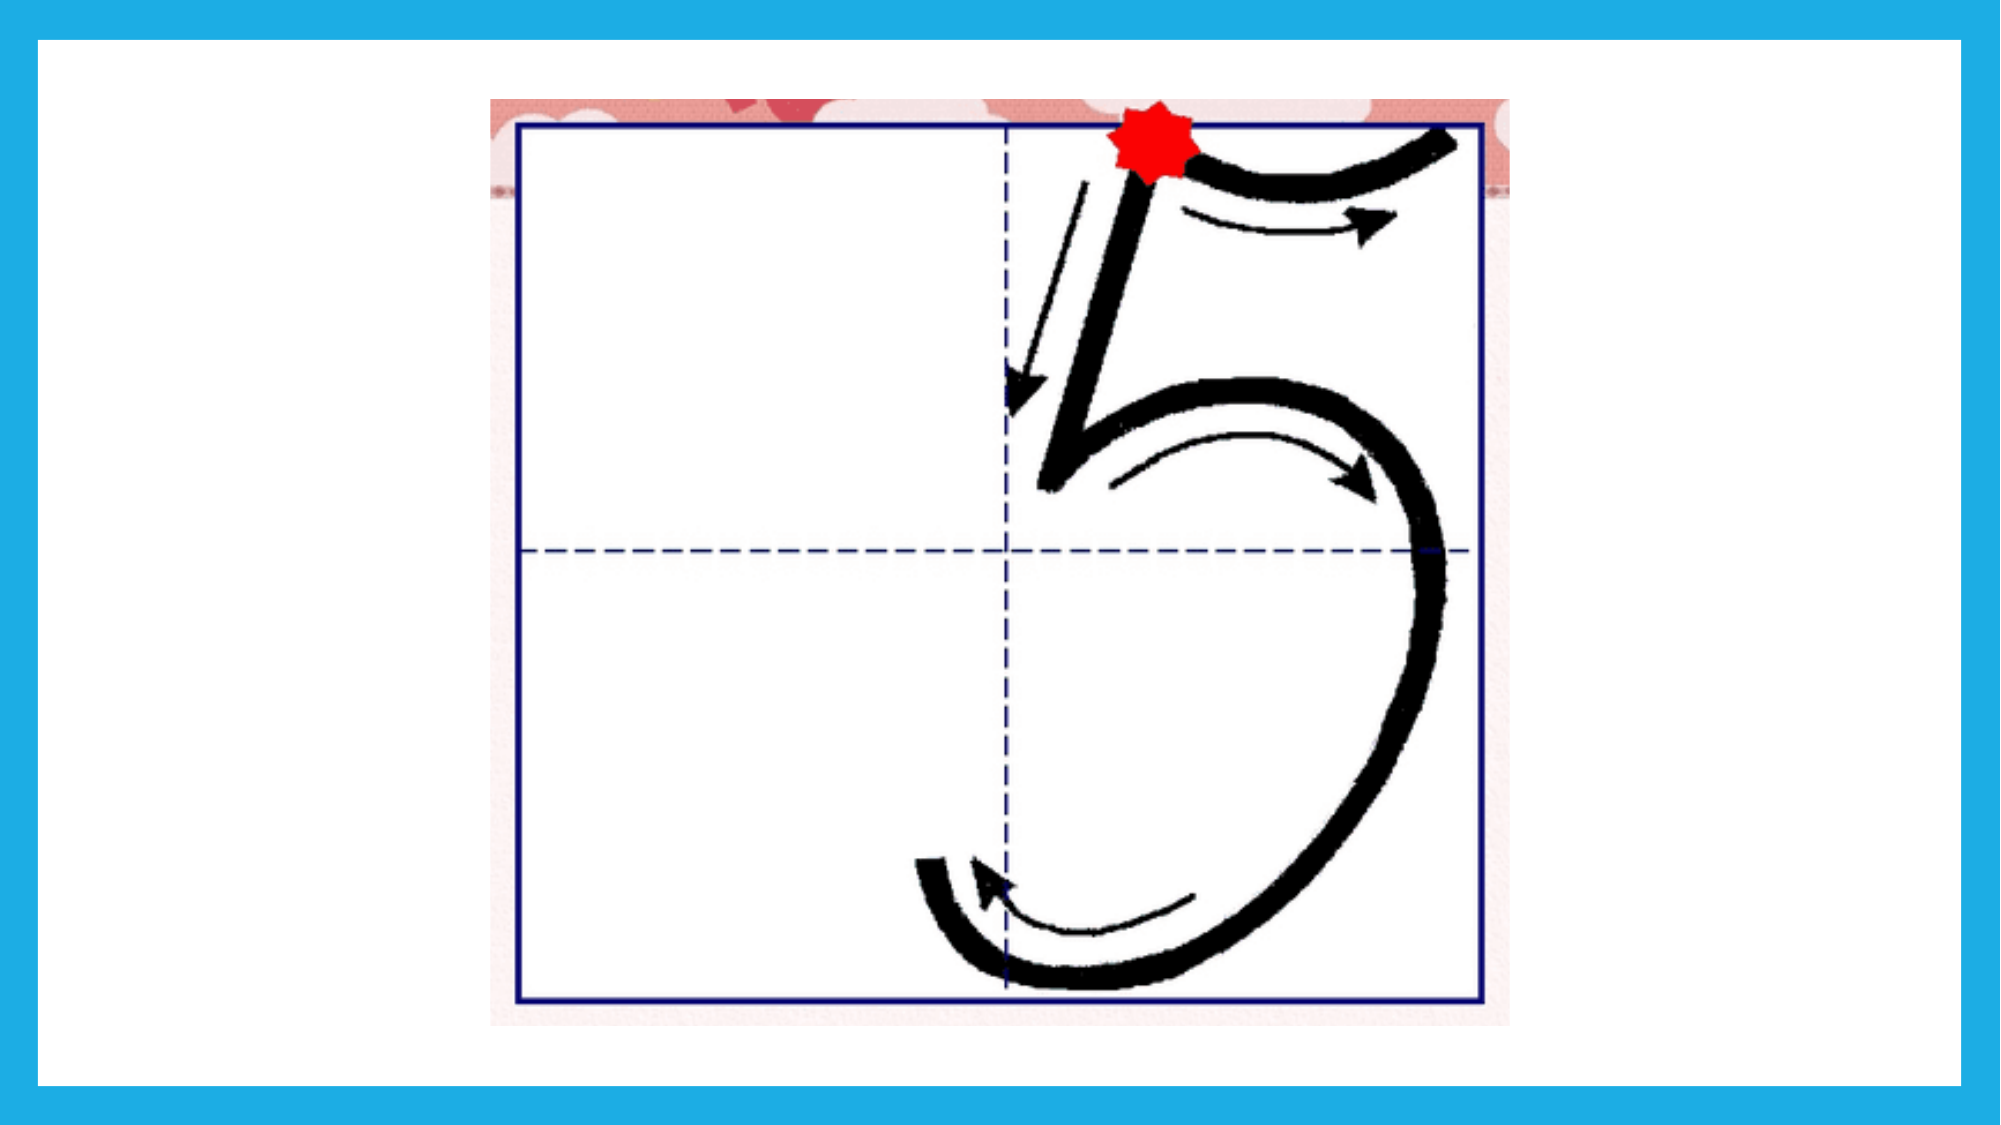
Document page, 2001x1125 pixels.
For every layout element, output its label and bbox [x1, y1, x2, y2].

picture [489, 99, 1510, 1026]
